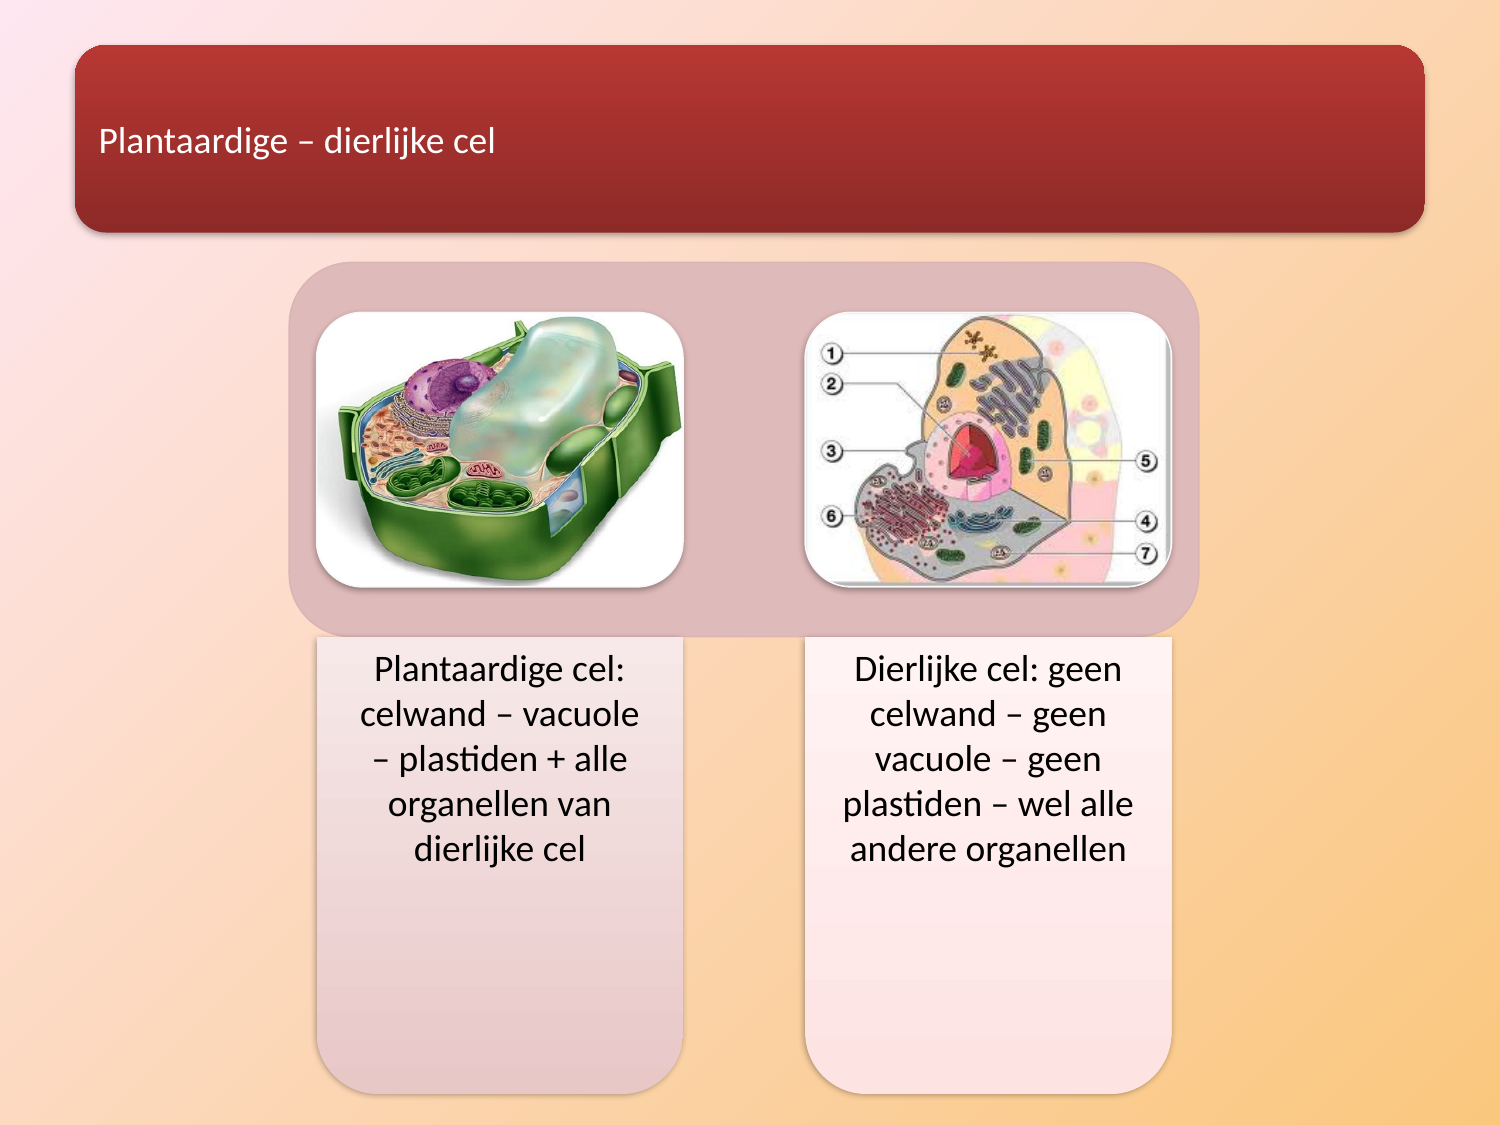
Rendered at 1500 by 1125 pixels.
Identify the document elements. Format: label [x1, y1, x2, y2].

text_box [74, 44, 1426, 233]
list [288, 262, 1200, 1095]
